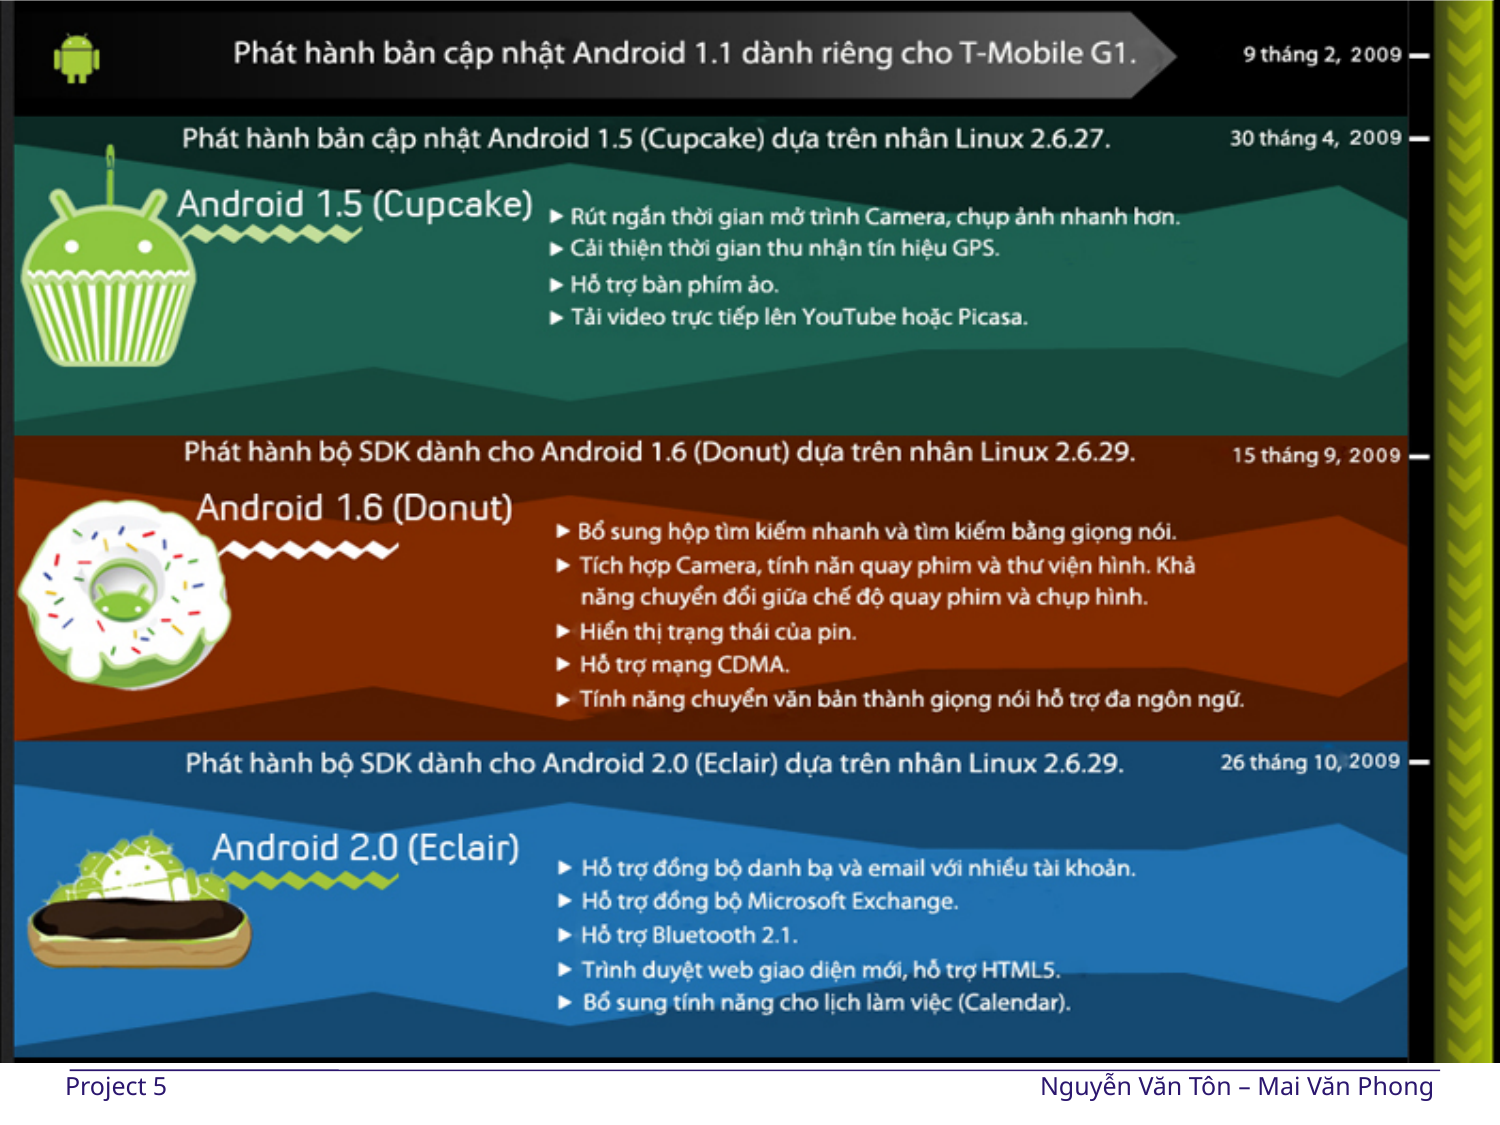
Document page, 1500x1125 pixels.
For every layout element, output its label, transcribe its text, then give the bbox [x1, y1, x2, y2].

slide_number Project 5 [49, 1071, 401, 1116]
footer Nguyễn Văn Tôn – Mai Văn Phong [974, 1071, 1451, 1116]
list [0, 0, 1500, 1063]
